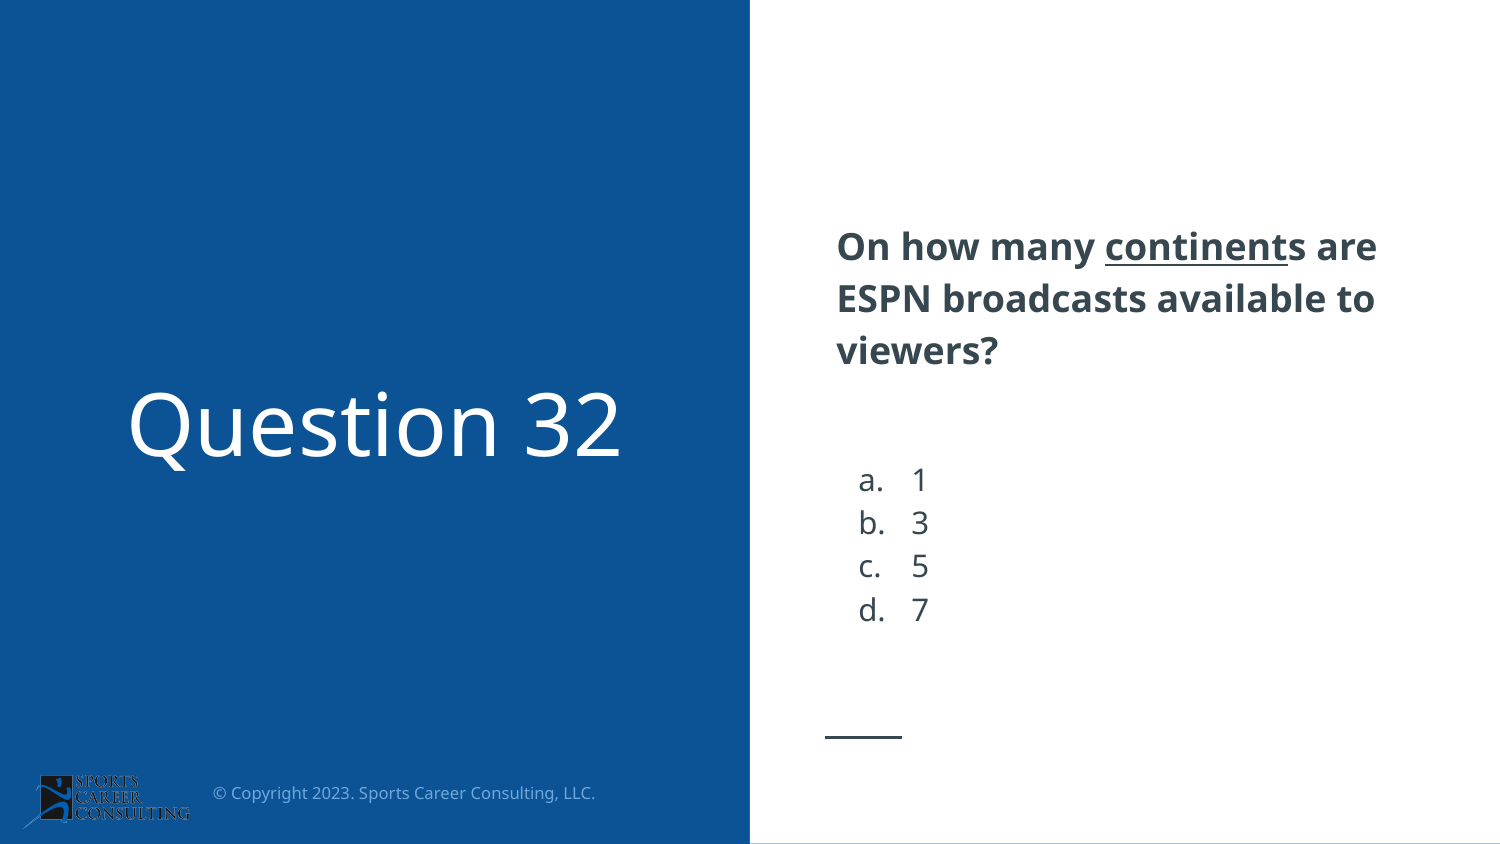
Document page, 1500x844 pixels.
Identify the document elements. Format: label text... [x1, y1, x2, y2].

title Question 32 [43, 298, 708, 546]
list On how many continents are ESPN broadcasts available to viewers? 1 3 5 7 [821, 118, 1486, 725]
text_box © Copyright 2023. Sports Career Consulting, LLC. [197, 767, 750, 838]
picture [22, 774, 190, 829]
